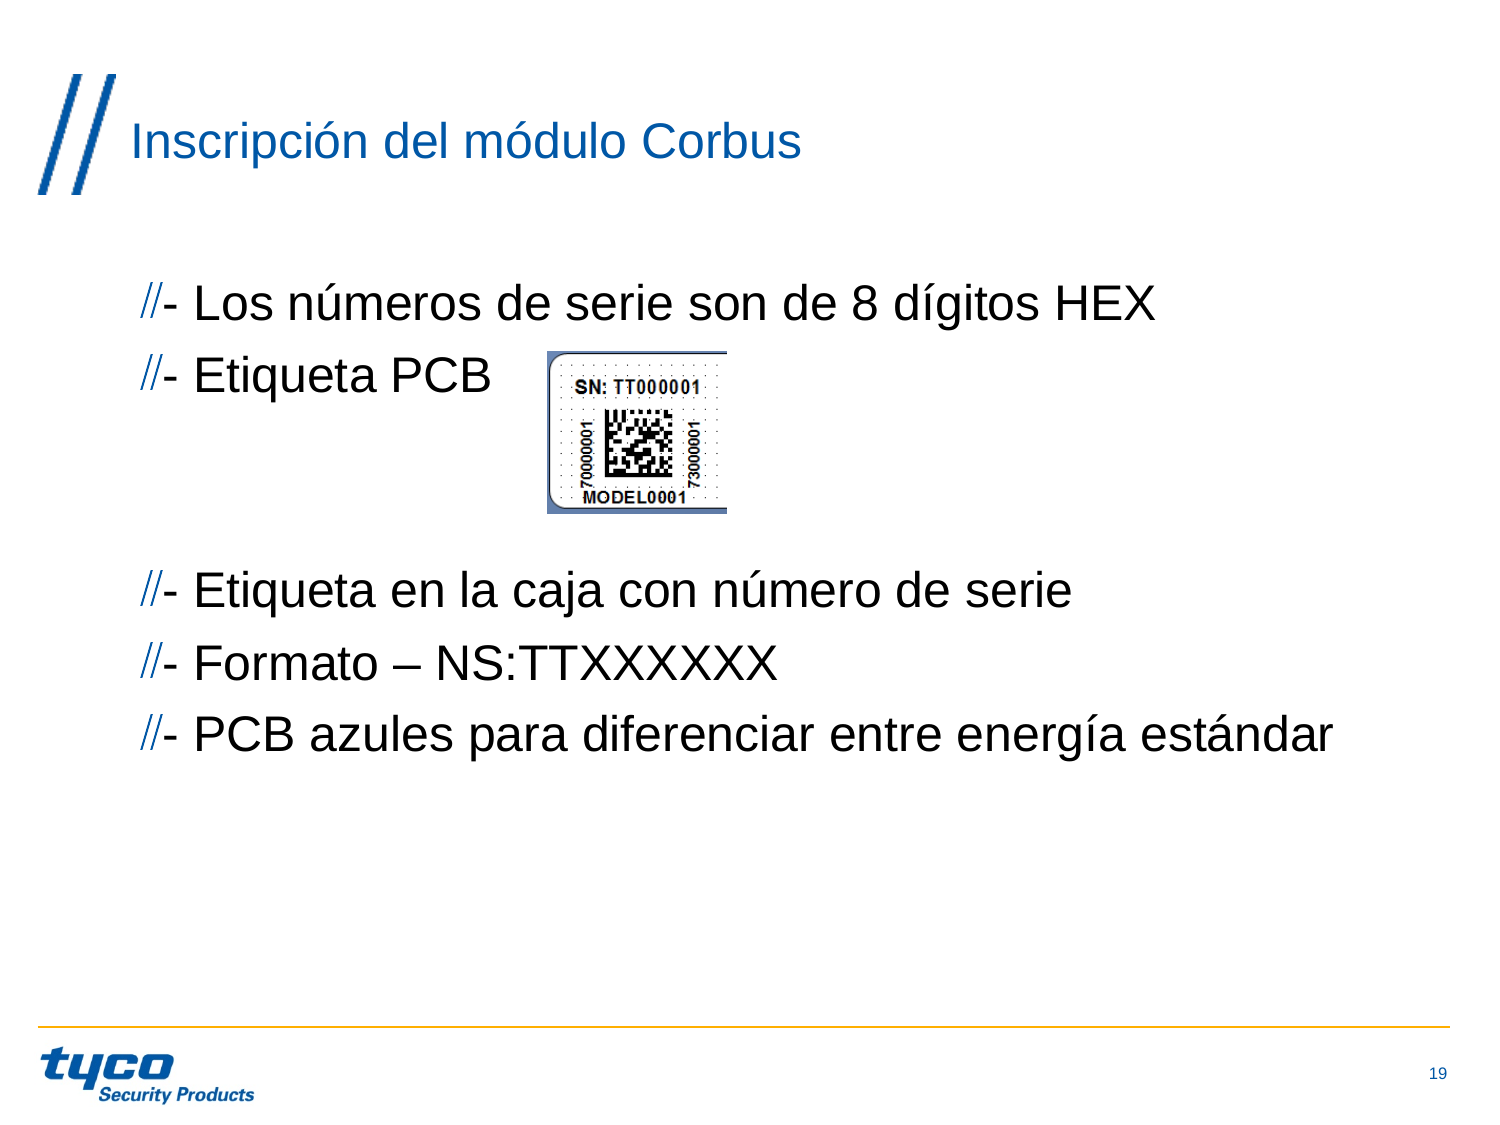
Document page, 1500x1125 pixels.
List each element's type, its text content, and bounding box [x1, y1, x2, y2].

title Inscripción del módulo Corbus [115, 44, 1426, 233]
picture [140, 642, 176, 678]
picture [140, 570, 176, 606]
picture [140, 354, 176, 390]
slide_number 19 [1387, 1042, 1463, 1103]
text_box [97, 1061, 228, 1091]
picture [140, 714, 176, 750]
picture [34, 1040, 260, 1107]
list - Los números de serie son de 8 dígitos HEX - Etiqueta PCB - Etiqueta en la caja con número de serie - Formato – NS:TTXXXXXX - PCB azules para diferenciar entre energía estándar [124, 262, 1426, 976]
picture [37, 74, 115, 195]
picture [547, 351, 727, 515]
picture [140, 282, 176, 318]
